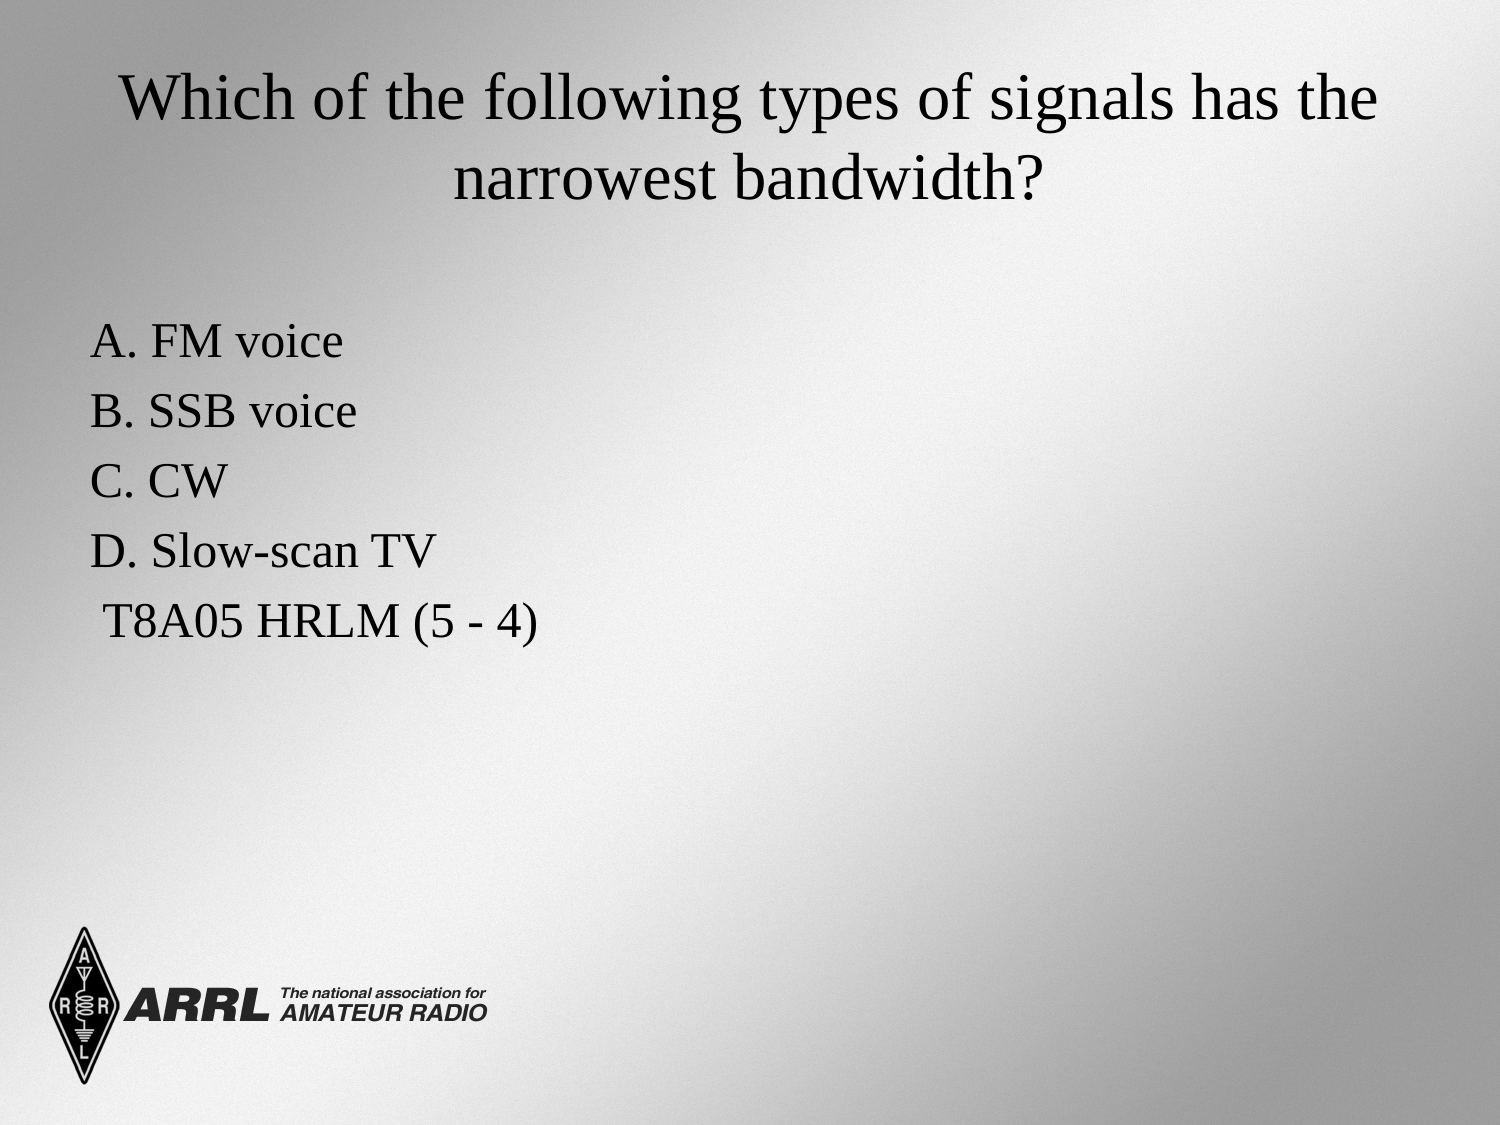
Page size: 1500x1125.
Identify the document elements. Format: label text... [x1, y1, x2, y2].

list A. FM voice B. SSB voice C. CW D. Slow-scan TV T8A05 HRLM (5 - 4) [75, 299, 1425, 1005]
picture [0, 0, 1500, 1125]
title Which of the following types of signals has the narrowest bandwidth? [75, 45, 1425, 233]
